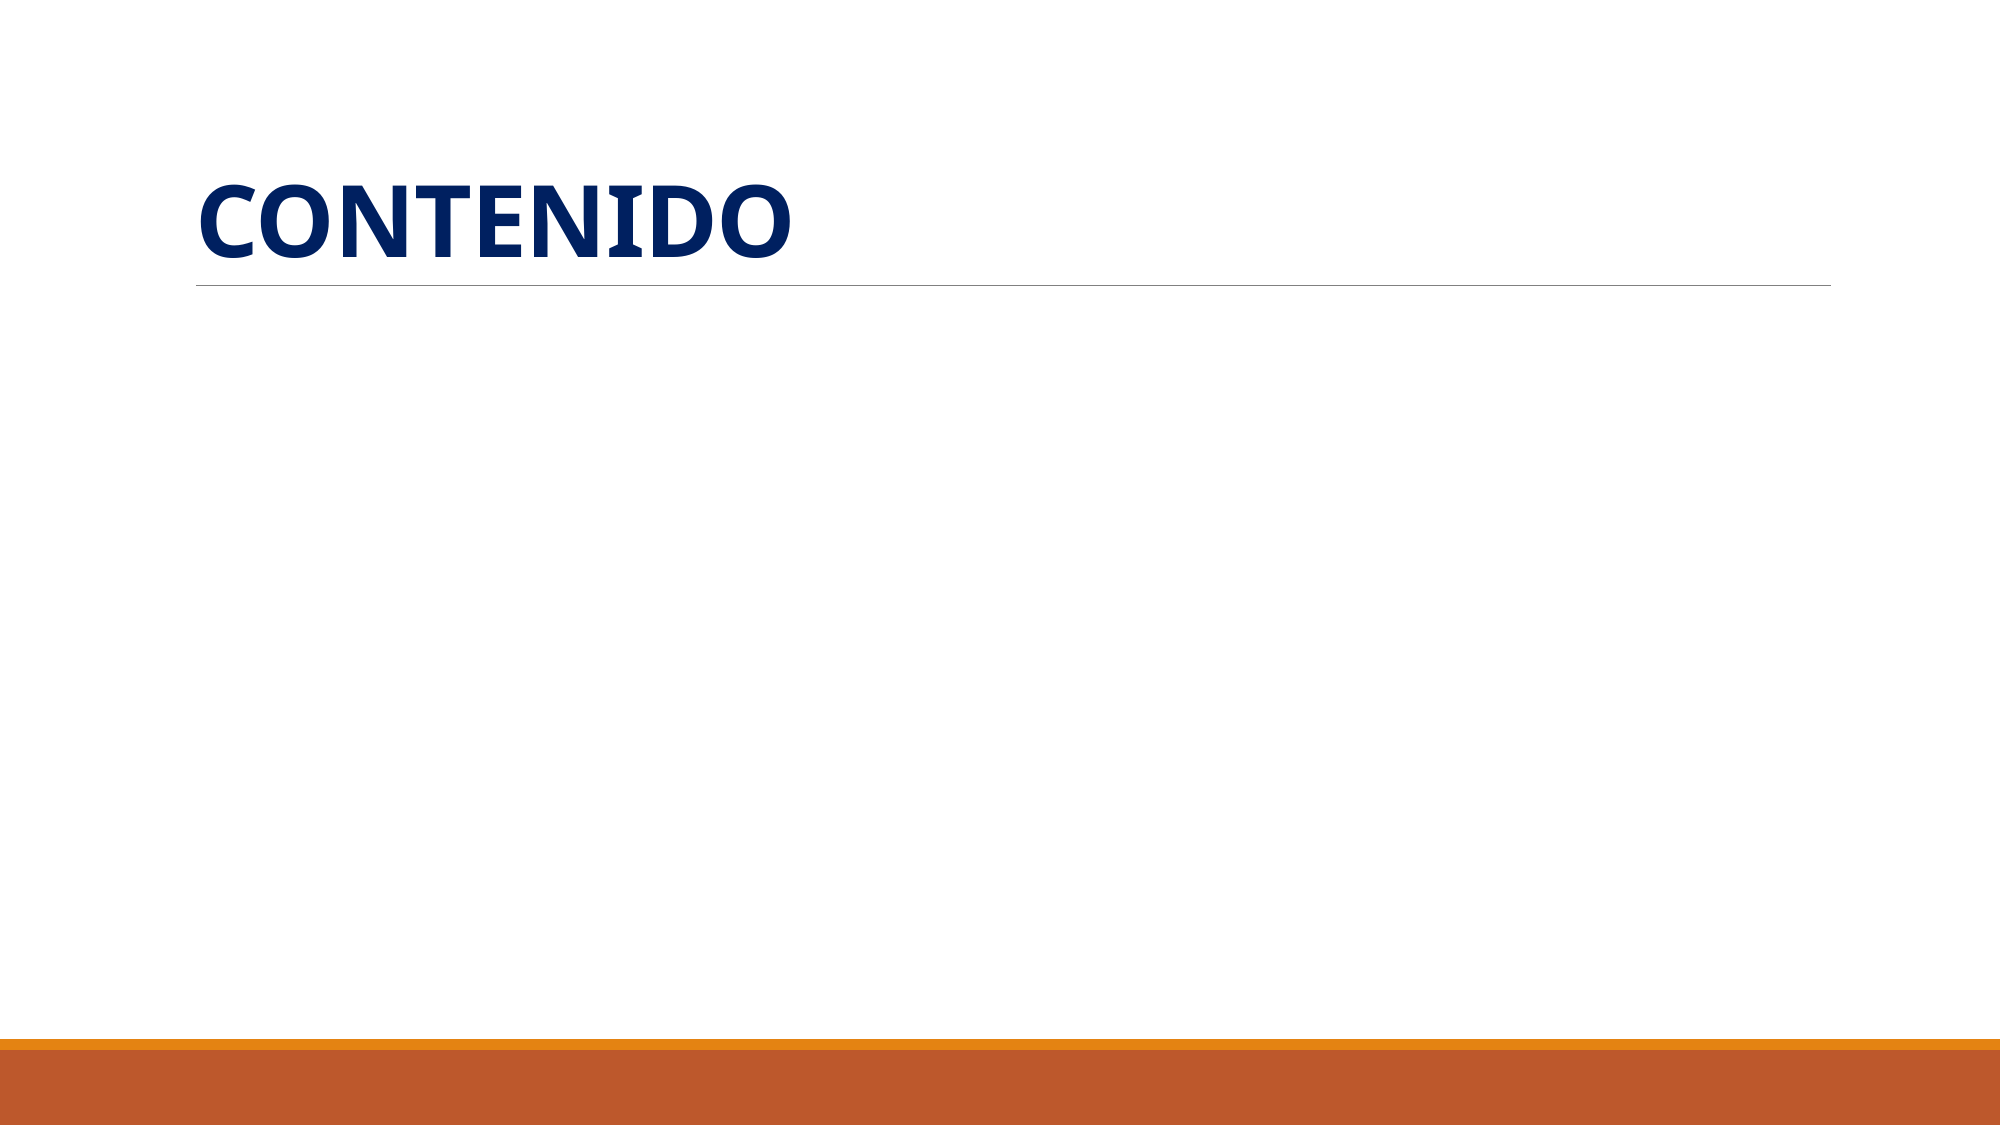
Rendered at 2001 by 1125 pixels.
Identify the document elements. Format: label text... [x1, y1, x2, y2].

title CONTENIDO [180, 47, 1830, 285]
